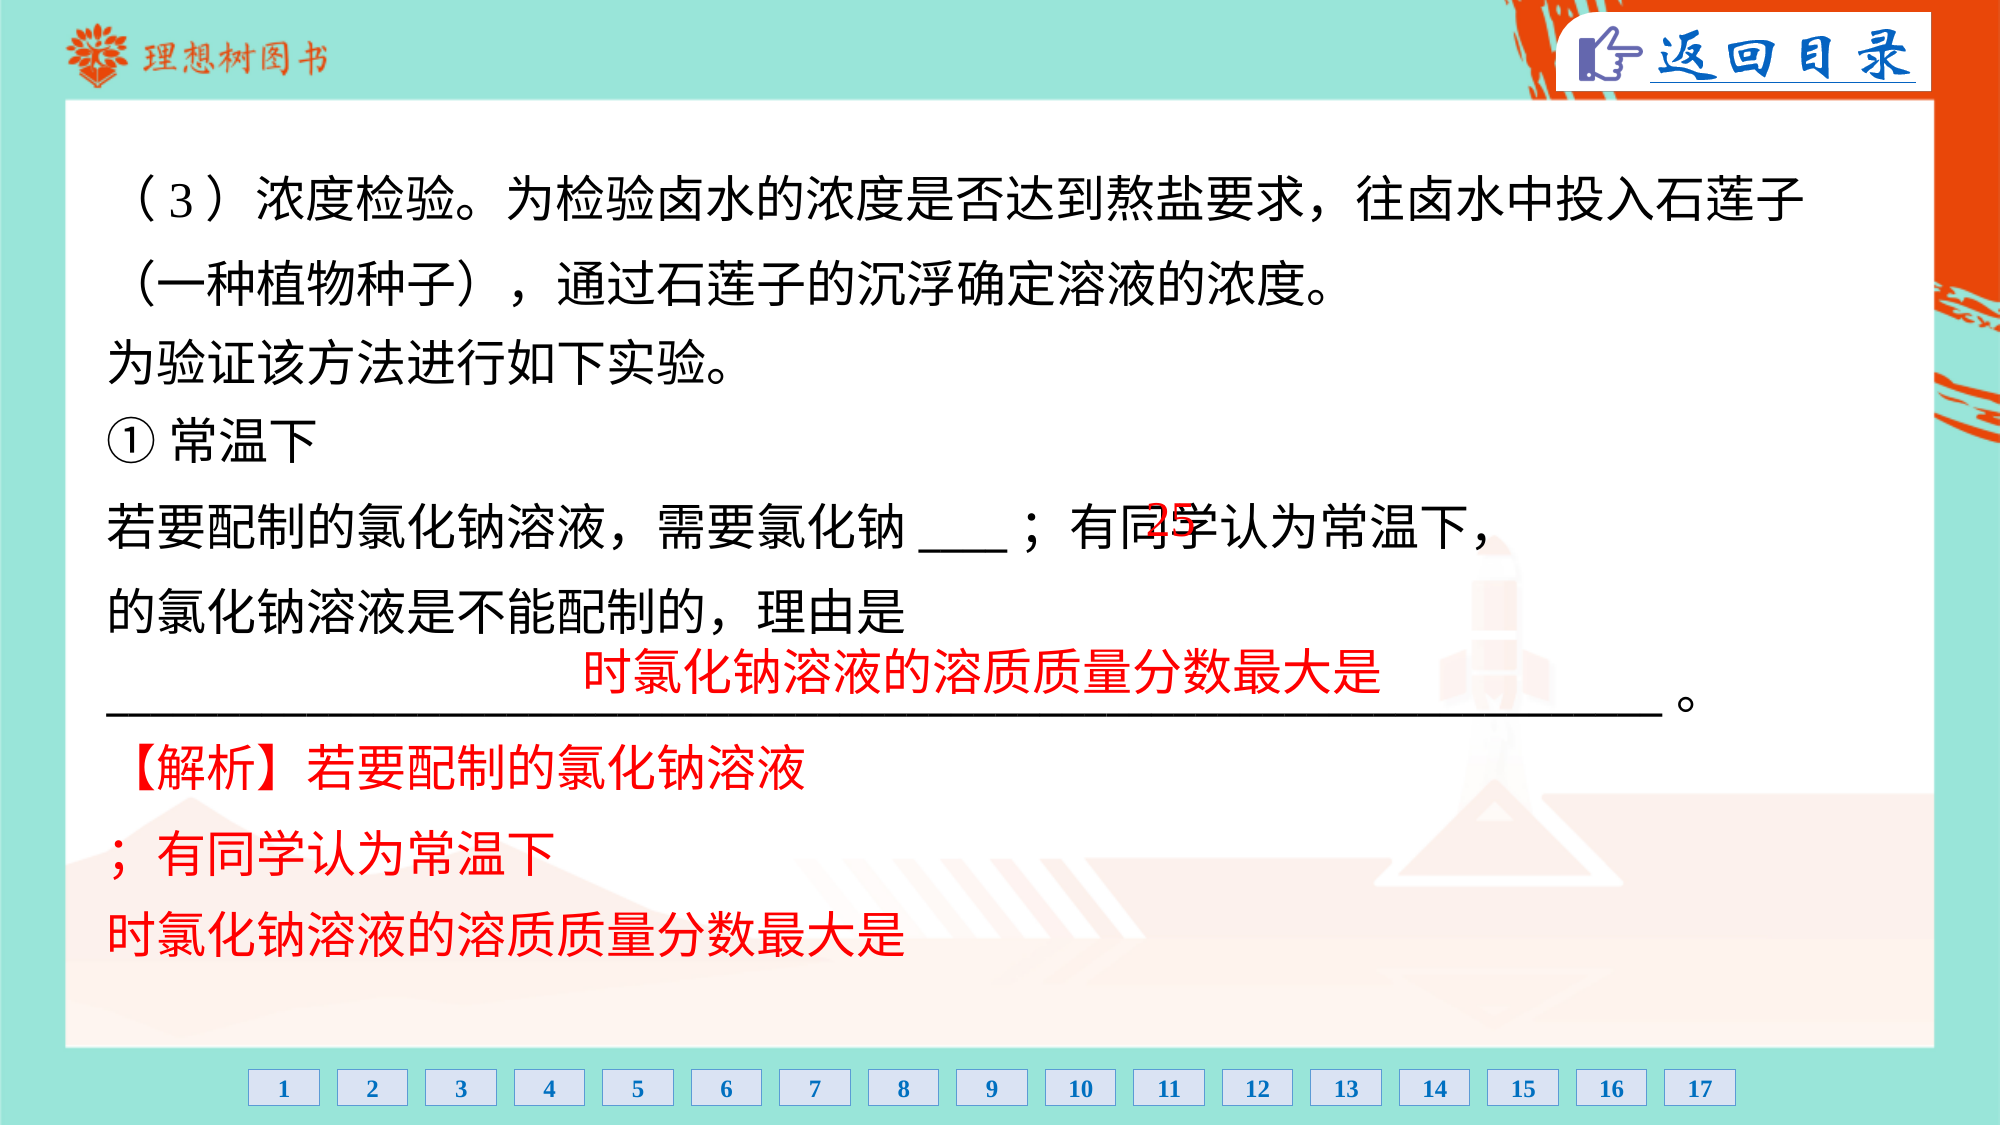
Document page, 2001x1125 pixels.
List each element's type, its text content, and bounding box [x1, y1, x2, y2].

text_box 25 [1127, 465, 1214, 540]
text_box （3）浓度检验。为检验卤水的浓度是否达到熬盐要求，往卤水中投入石莲子 （一种植物种子），通过石莲子的沉浮确定溶液的浓度。 为验证该方法进行如下实验。 [106, 141, 1895, 385]
picture [0, 0, 2000, 1125]
